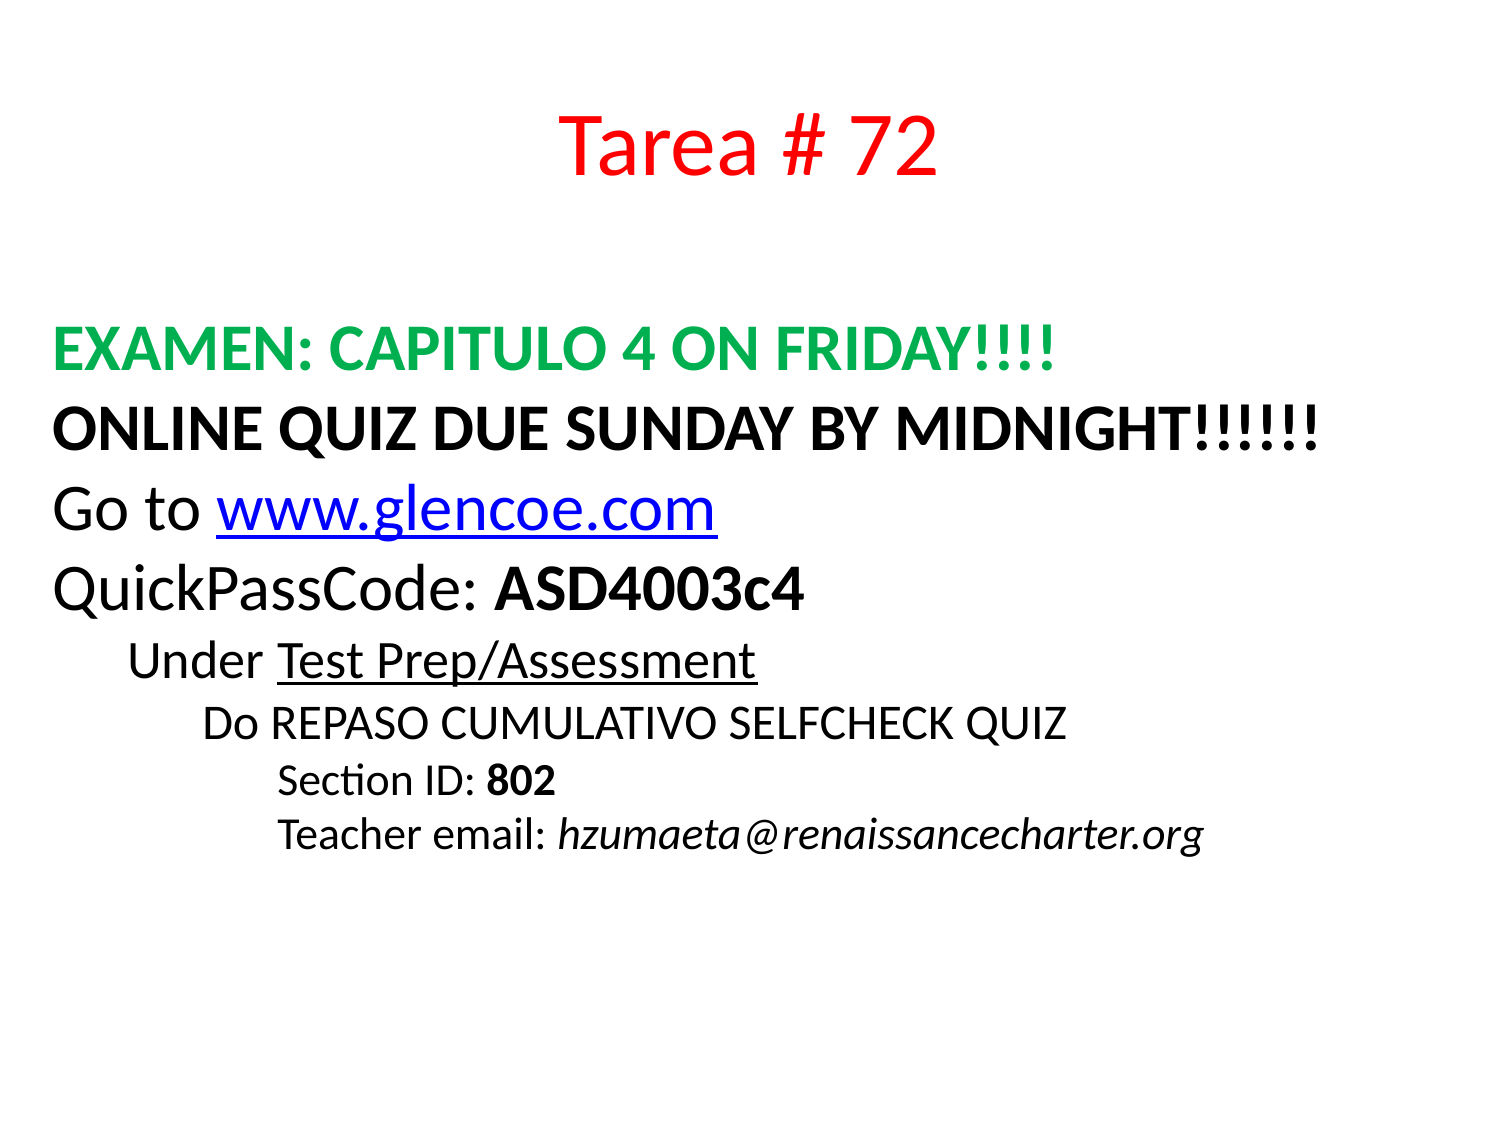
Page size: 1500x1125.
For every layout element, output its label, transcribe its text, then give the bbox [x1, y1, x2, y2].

list EXAMEN: CAPITULO 4 ON FRIDAY!!!! ONLINE QUIZ DUE SUNDAY BY MIDNIGHT!!!!!! Go to www.glencoe.com QuickPassCode: ASD4003c4 Under Test Prep/Assessment Do REPASO CUMULATIVO SELFCHECK QUIZ Section ID: 802 Teacher email: hzumaeta@renaissancecharter.org [37, 296, 1500, 962]
title Tarea # 72 [75, 45, 1425, 233]
